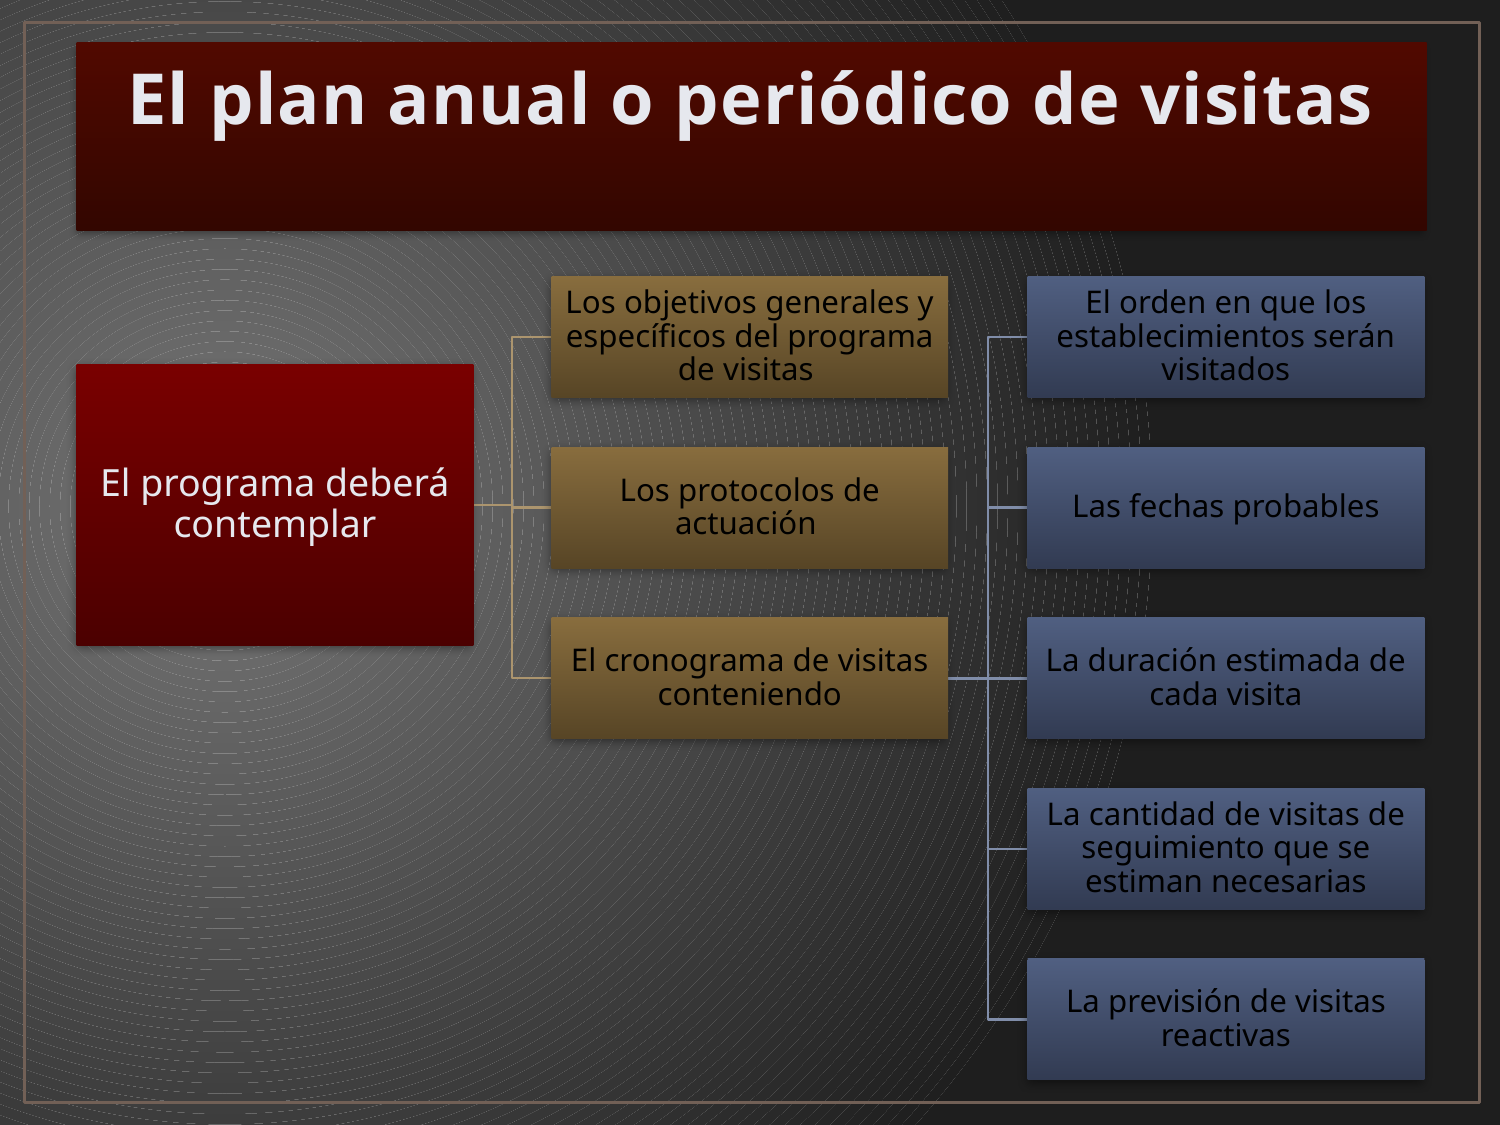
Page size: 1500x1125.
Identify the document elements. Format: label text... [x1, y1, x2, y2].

title El plan anual o periódico de visitas [76, 42, 1427, 231]
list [74, 262, 1426, 1095]
